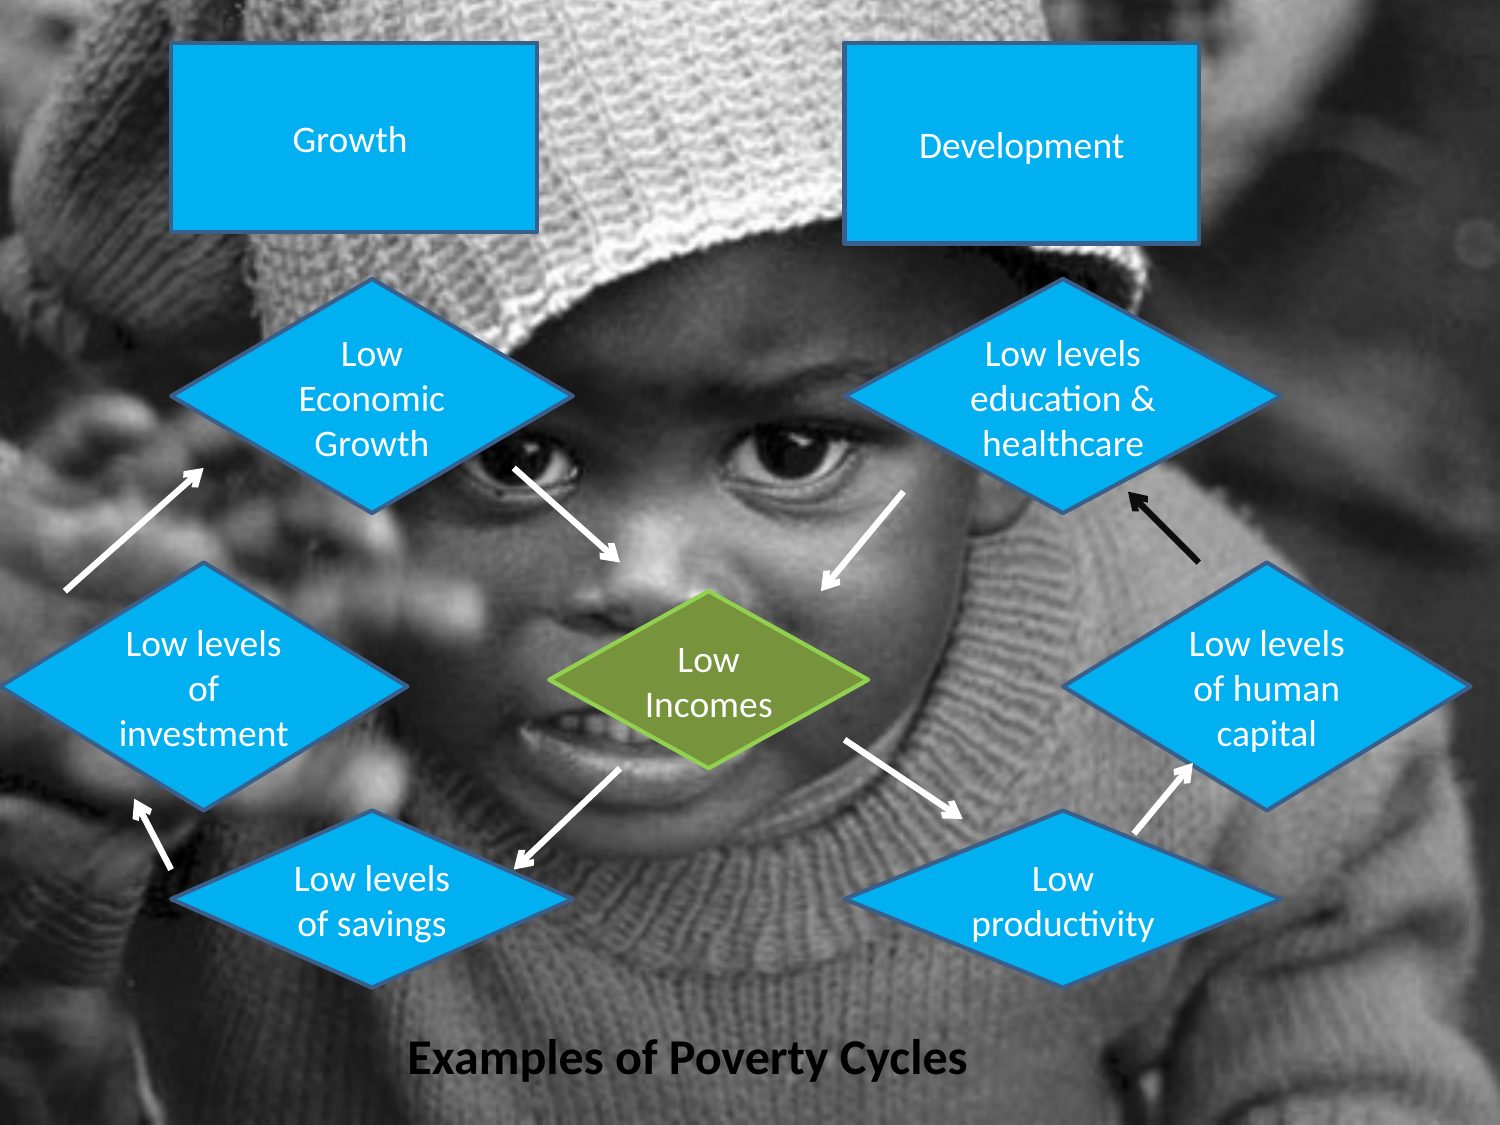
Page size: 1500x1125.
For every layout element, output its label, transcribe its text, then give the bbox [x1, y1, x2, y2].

text_box Low Incomes [547, 589, 871, 771]
text_box Low levels of human capital [1060, 560, 1473, 813]
text_box Low levels of savings [169, 808, 575, 990]
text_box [820, 491, 904, 592]
text_box Growth [169, 41, 539, 234]
text_box Low Economic Growth [169, 277, 575, 515]
text_box Low levels of investment [0, 563, 410, 813]
picture [0, 0, 1500, 1125]
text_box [134, 798, 172, 870]
text_box Examples of Poverty Cycles [354, 1017, 1022, 1092]
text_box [1133, 762, 1194, 834]
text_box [64, 467, 204, 592]
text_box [513, 768, 621, 870]
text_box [1127, 491, 1200, 563]
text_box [844, 739, 963, 820]
text_box Low levels education & healthcare [842, 277, 1284, 515]
text_box Low productivity [842, 808, 1284, 990]
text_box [513, 467, 621, 563]
text_box Development [842, 41, 1201, 246]
